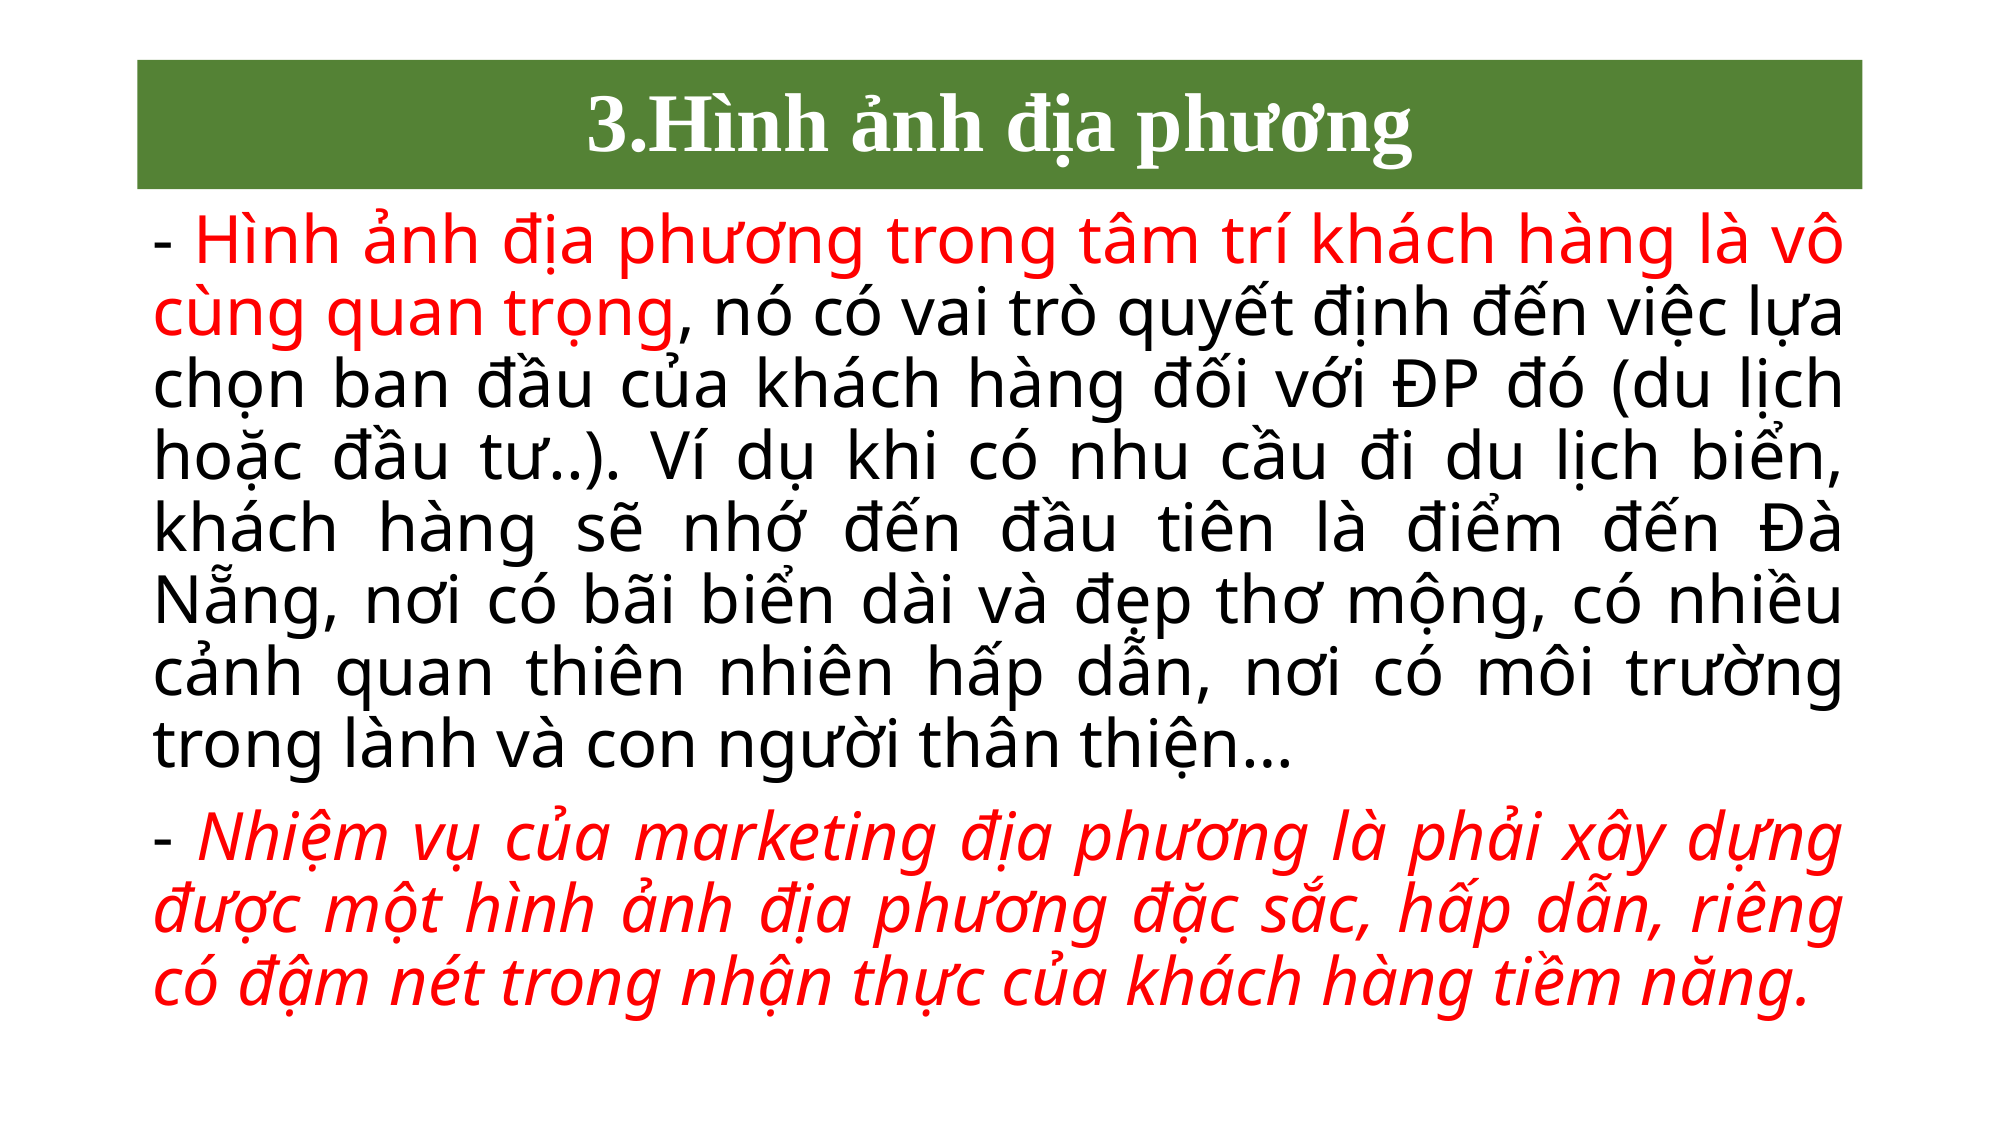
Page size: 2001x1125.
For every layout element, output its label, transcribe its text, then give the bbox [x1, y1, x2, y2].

list - Hình ảnh địa phương trong tâm trí khách hàng là vô cùng quan trọng, nó có vai trò quyết định đến việc lựa chọn ban đầu của khách hàng đối với ĐP đó (du lịch hoặc đầu tư..). Ví dụ khi có nhu cầu đi du lịch biển, khách hàng sẽ nhớ đến đầu tiên là điểm đến Đà Nẵng, nơi có bãi biển dài và đẹp thơ mộng, có nhiều cảnh quan thiên nhiên hấp dẫn, nơi có môi trường trong lành và con người thân thiện… - Nhiệm vụ của marketing địa phương là phải xây dựng được một hình ảnh địa phương đặc sắc, hấp dẫn, riêng có đậm nét trong nhận thực của khách hàng tiềm năng. [137, 198, 1863, 1076]
title 3.Hình ảnh địa phương [137, 59, 1863, 190]
